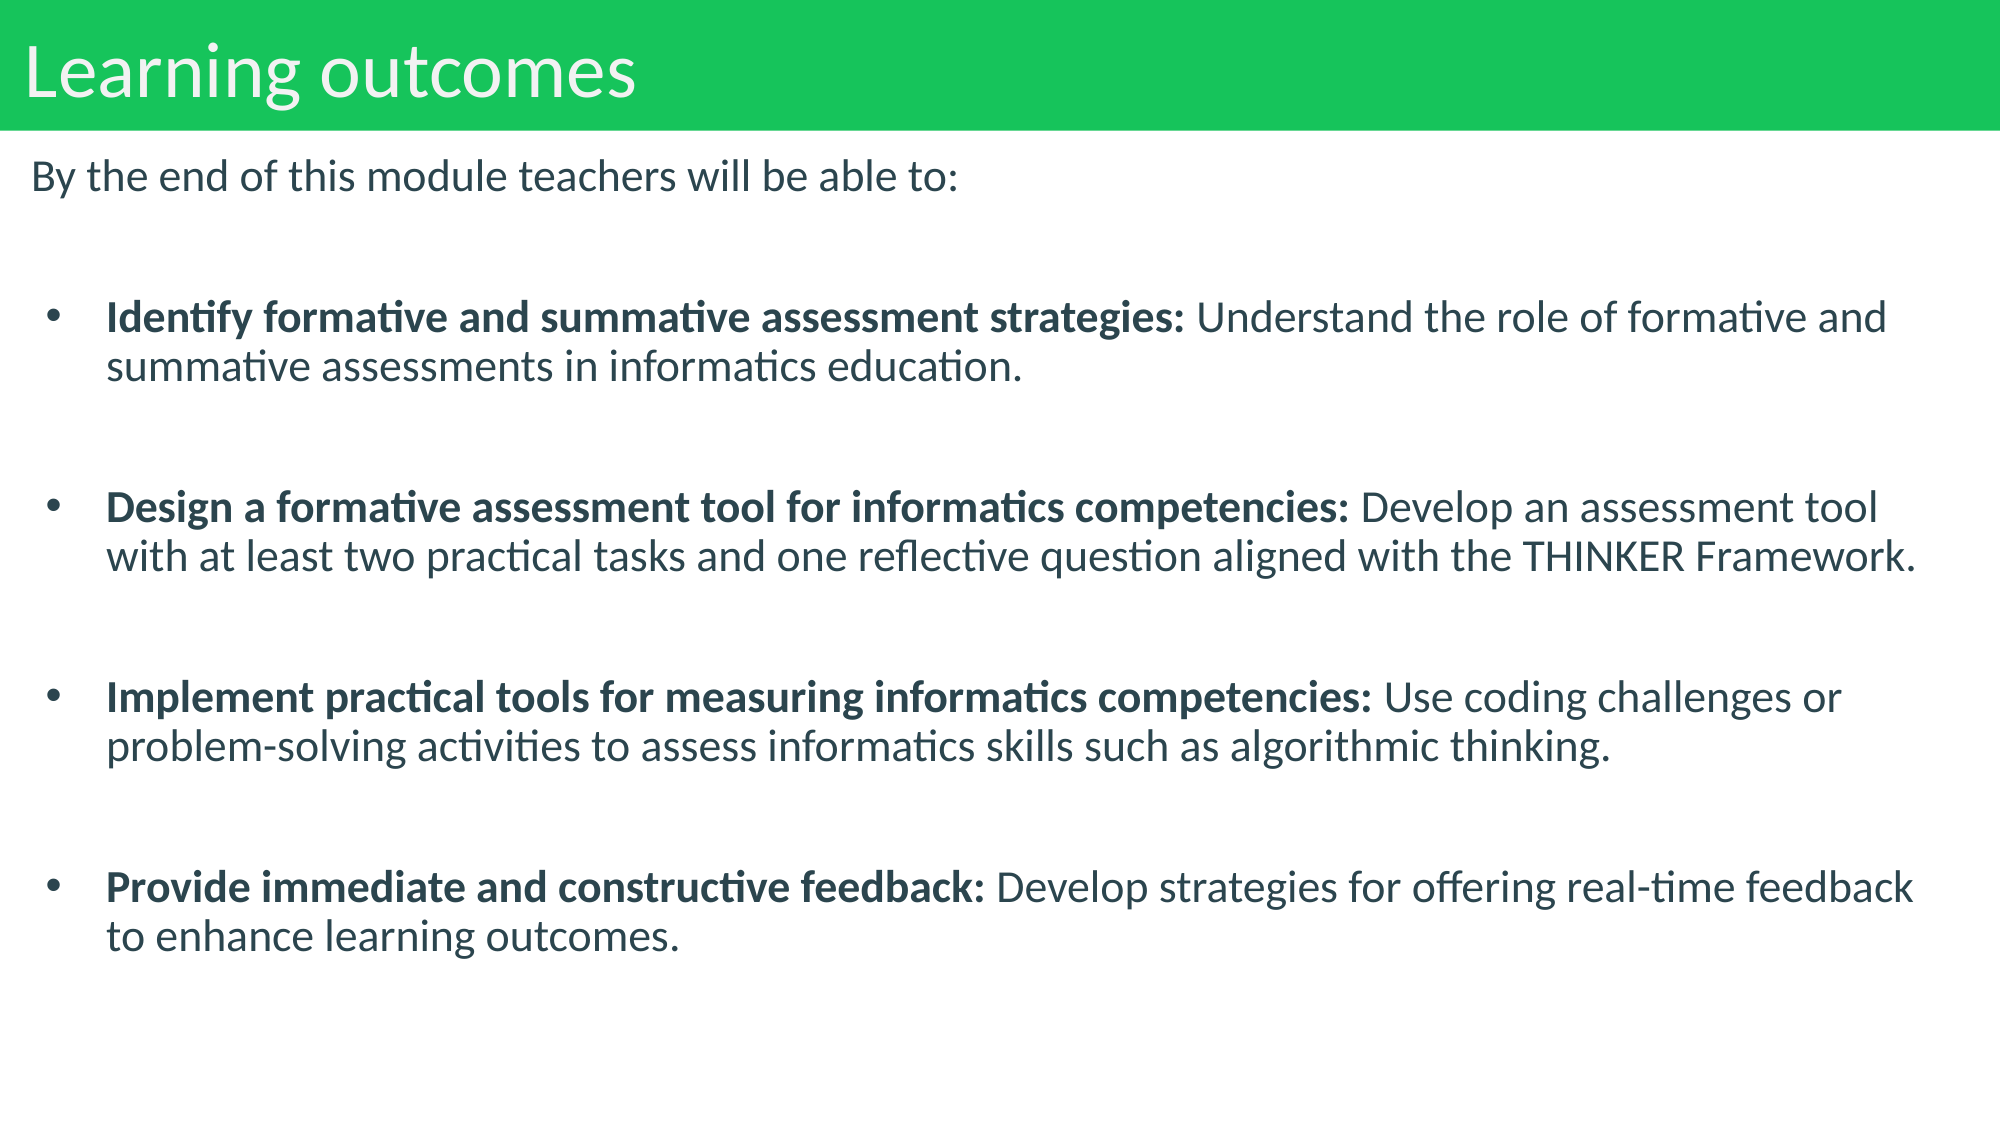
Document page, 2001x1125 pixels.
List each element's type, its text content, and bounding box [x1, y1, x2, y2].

list By the end of this module teachers will be able to: Identify formative and summative assessment strategies: Understand the role of formative and summative assessments in informatics education. Design a formative assessment tool for informatics competencies: Develop an assessment tool with at least two practical tasks and one reflective question aligned with the THINKER Framework. Implement practical tools for measuring informatics competencies: Use coding challenges or problem-solving activities to assess informatics skills such as algorithmic thinking. Provide immediate and constructive feedback: Develop strategies for offering real-time feedback to enhance learning outcomes. [16, 144, 1976, 1108]
title Learning outcomes [16, 13, 1976, 131]
